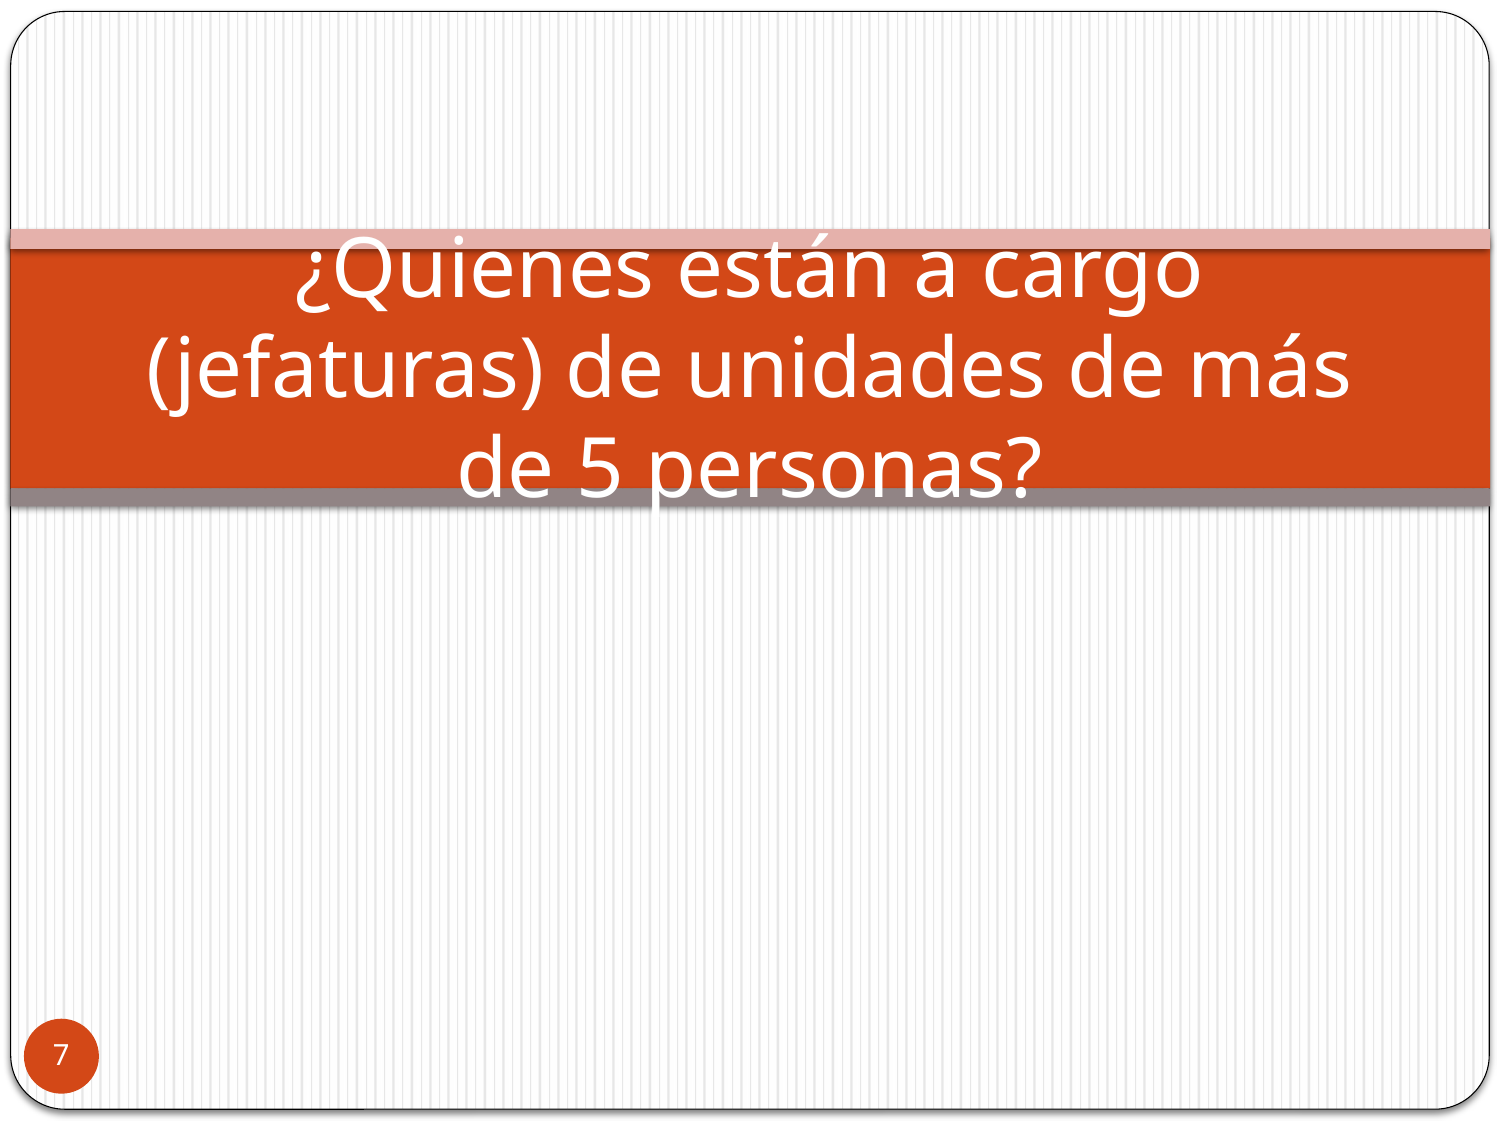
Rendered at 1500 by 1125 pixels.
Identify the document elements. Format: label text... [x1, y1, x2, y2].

slide_number 7 [23, 1018, 99, 1094]
title ¿Quienes están a cargo (jefaturas) de unidades de más de 5 personas? [75, 247, 1425, 489]
